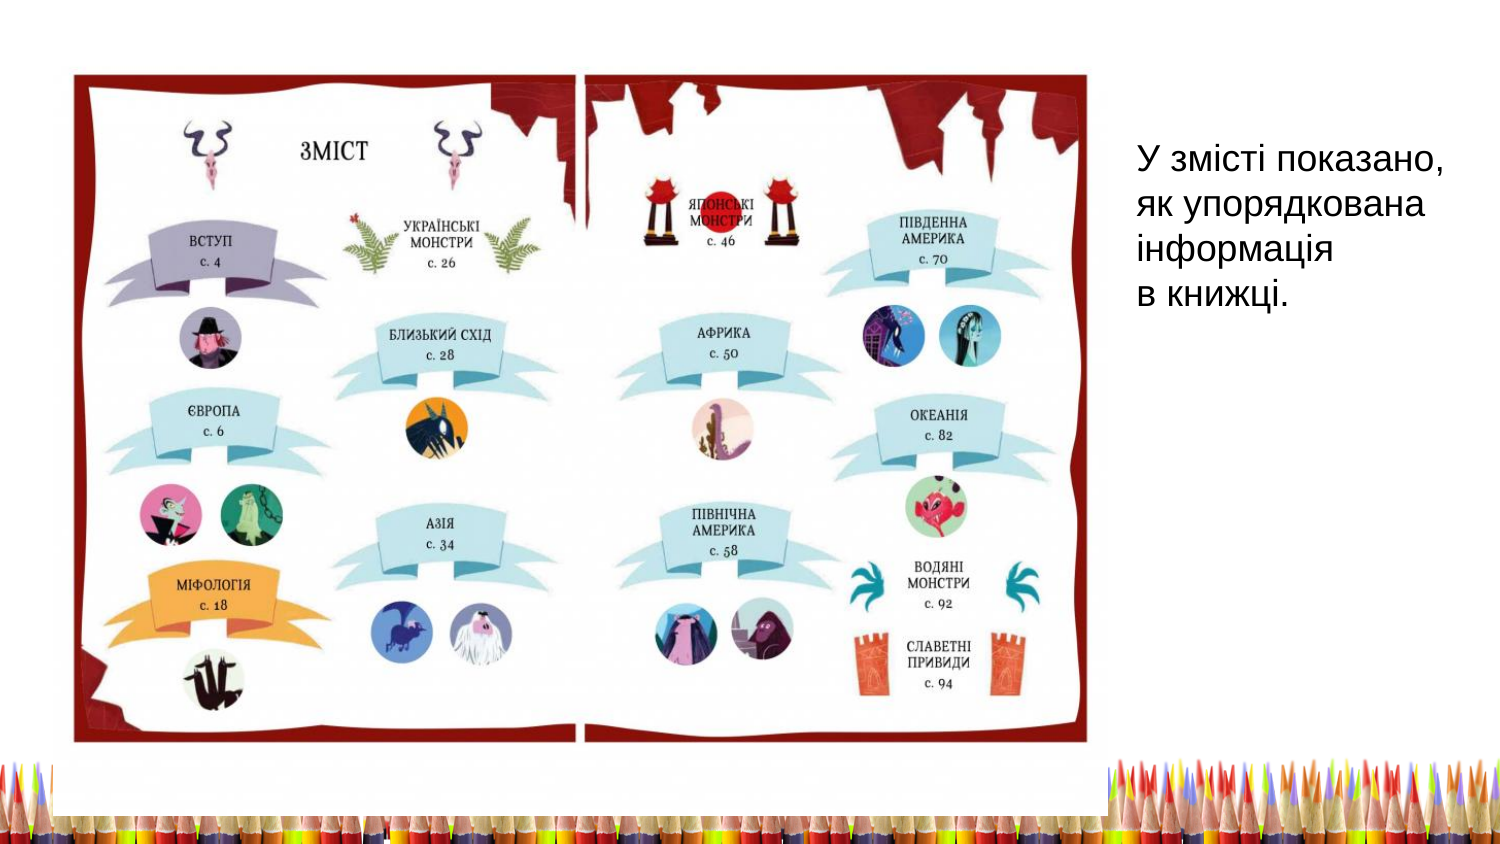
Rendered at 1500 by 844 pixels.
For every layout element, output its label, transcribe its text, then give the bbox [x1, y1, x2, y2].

text_box У змісті показано, як упорядкована інформація в книжці. [1121, 126, 1483, 322]
picture [0, 1, 1500, 844]
